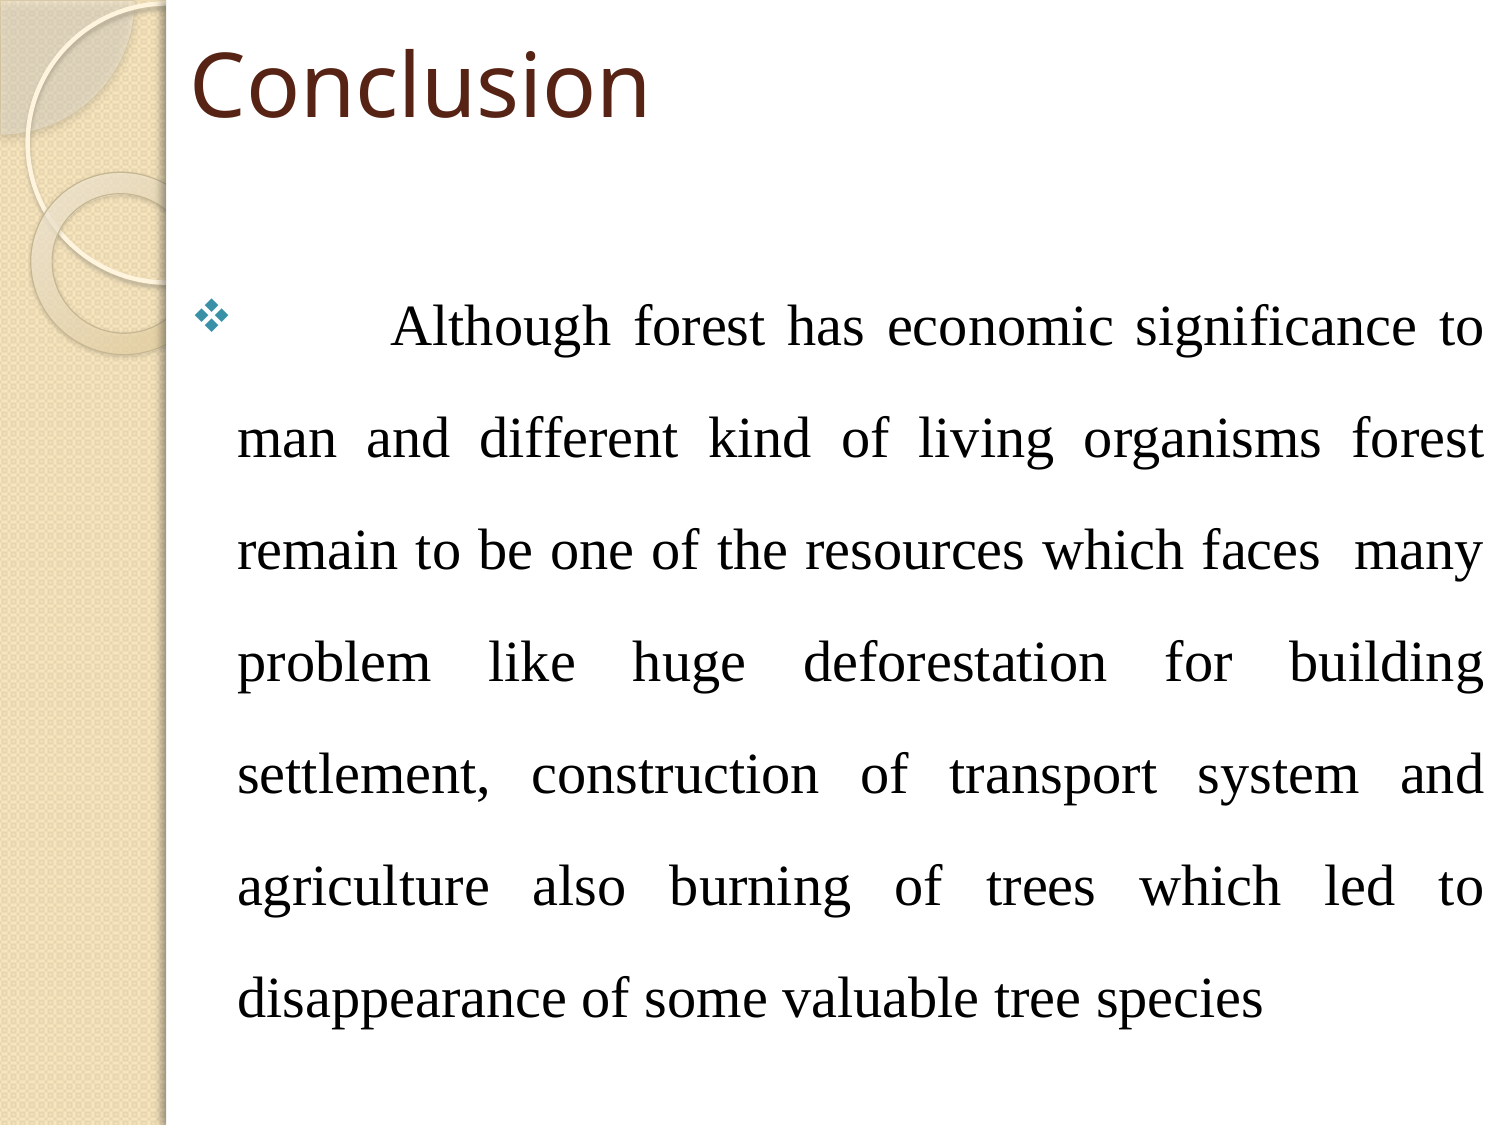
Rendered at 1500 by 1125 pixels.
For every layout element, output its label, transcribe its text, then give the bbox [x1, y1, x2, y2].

title Conclusion [174, 0, 1466, 163]
list Although forest has economic significance to man and different kind of living organisms forest remain to be one of the resources which faces many problem like huge deforestation for building settlement, construction of transport system and agriculture also burning of trees which led to disappearance of some valuable tree species [162, 237, 1500, 1088]
